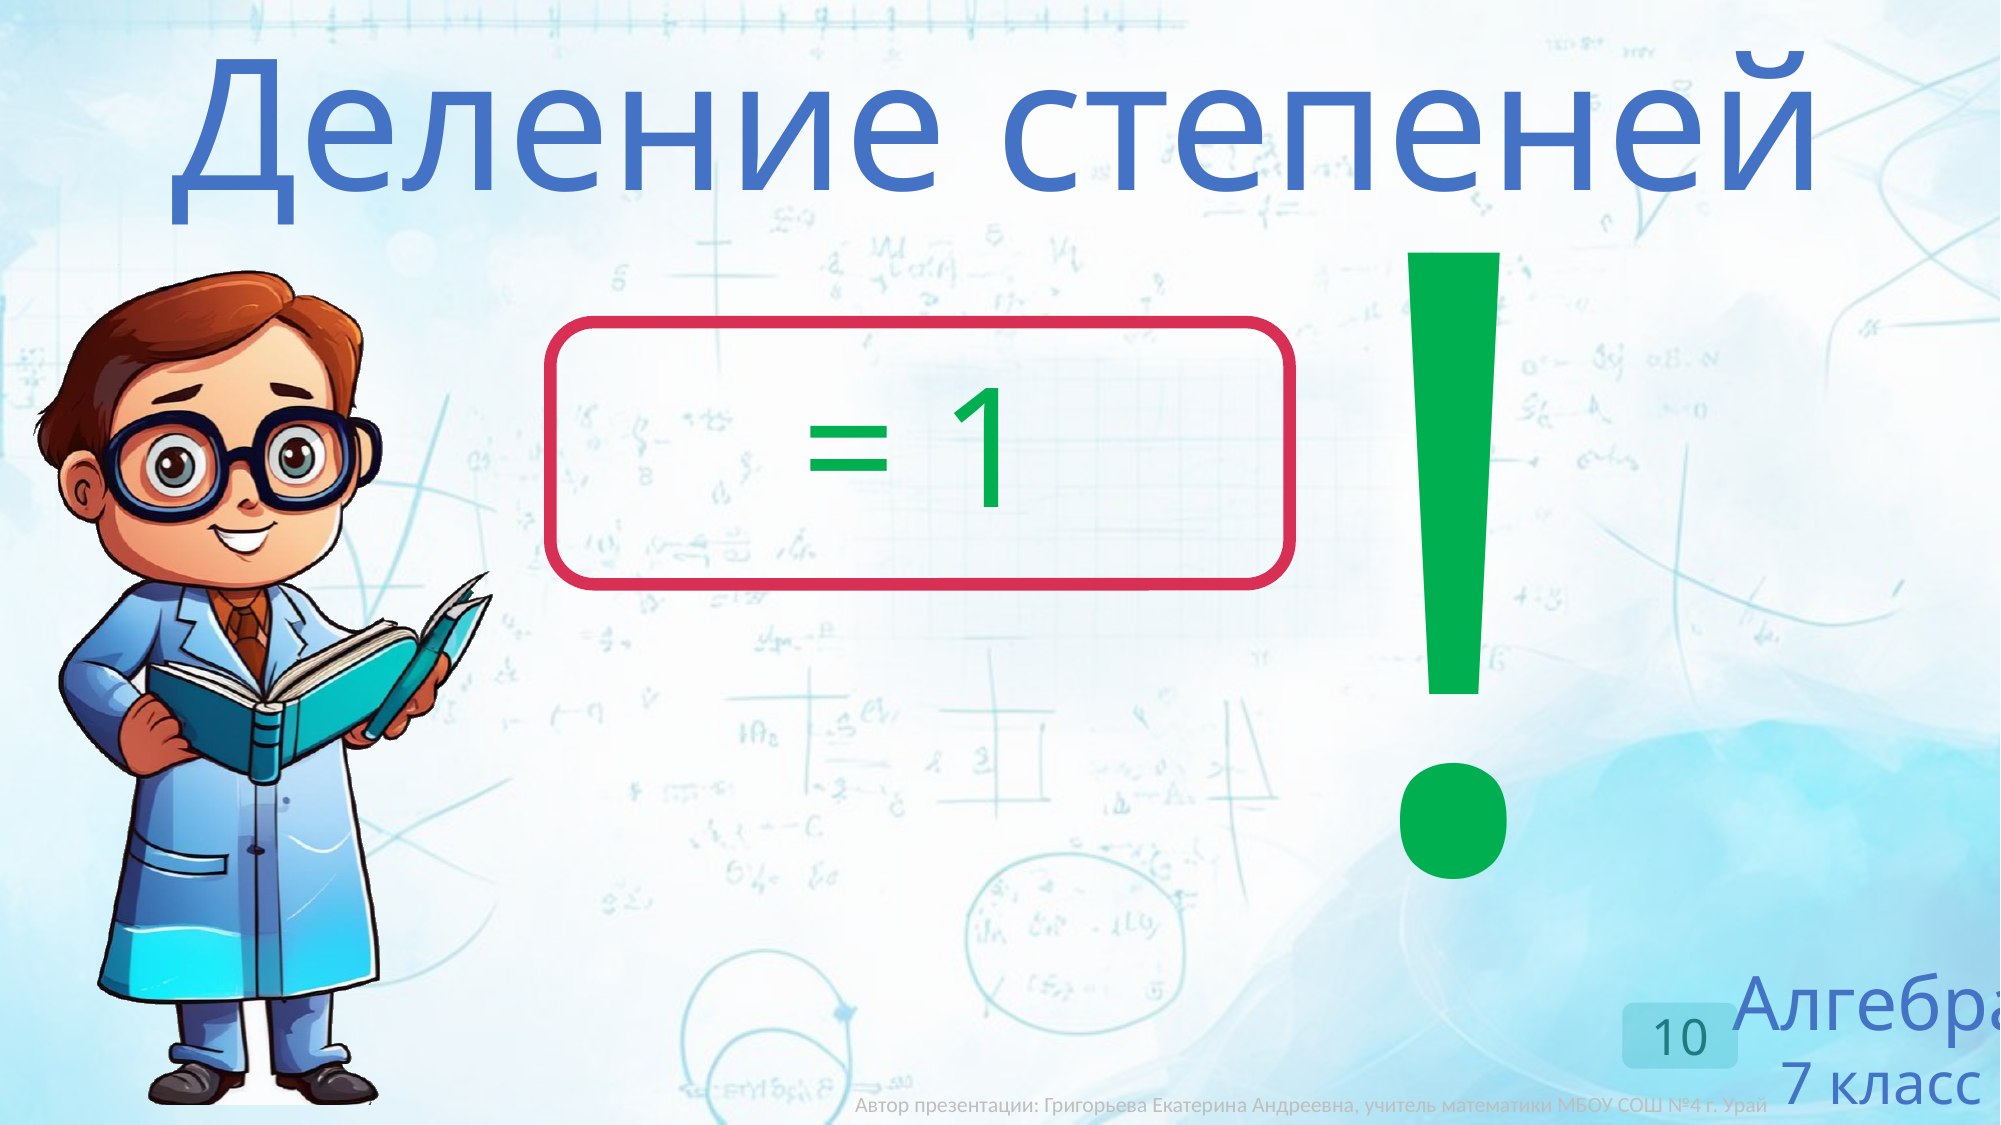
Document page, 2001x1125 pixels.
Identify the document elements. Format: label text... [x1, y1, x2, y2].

text_box 10 [1621, 1001, 1739, 1070]
text_box Алгебра 7 класс [1717, 948, 2000, 1124]
text_box ! [1323, 0, 1585, 1048]
picture [0, 264, 590, 1105]
text_box Деление степеней [1585, 0, 1844, 235]
text_box Деление степеней [156, 0, 1323, 235]
text_box Автор презентации: Григорьева Екатерина Андреевна, учитель математики МБОУ СОШ №4 г. Урай [840, 1083, 1790, 1125]
text_box [590, 321, 1291, 586]
